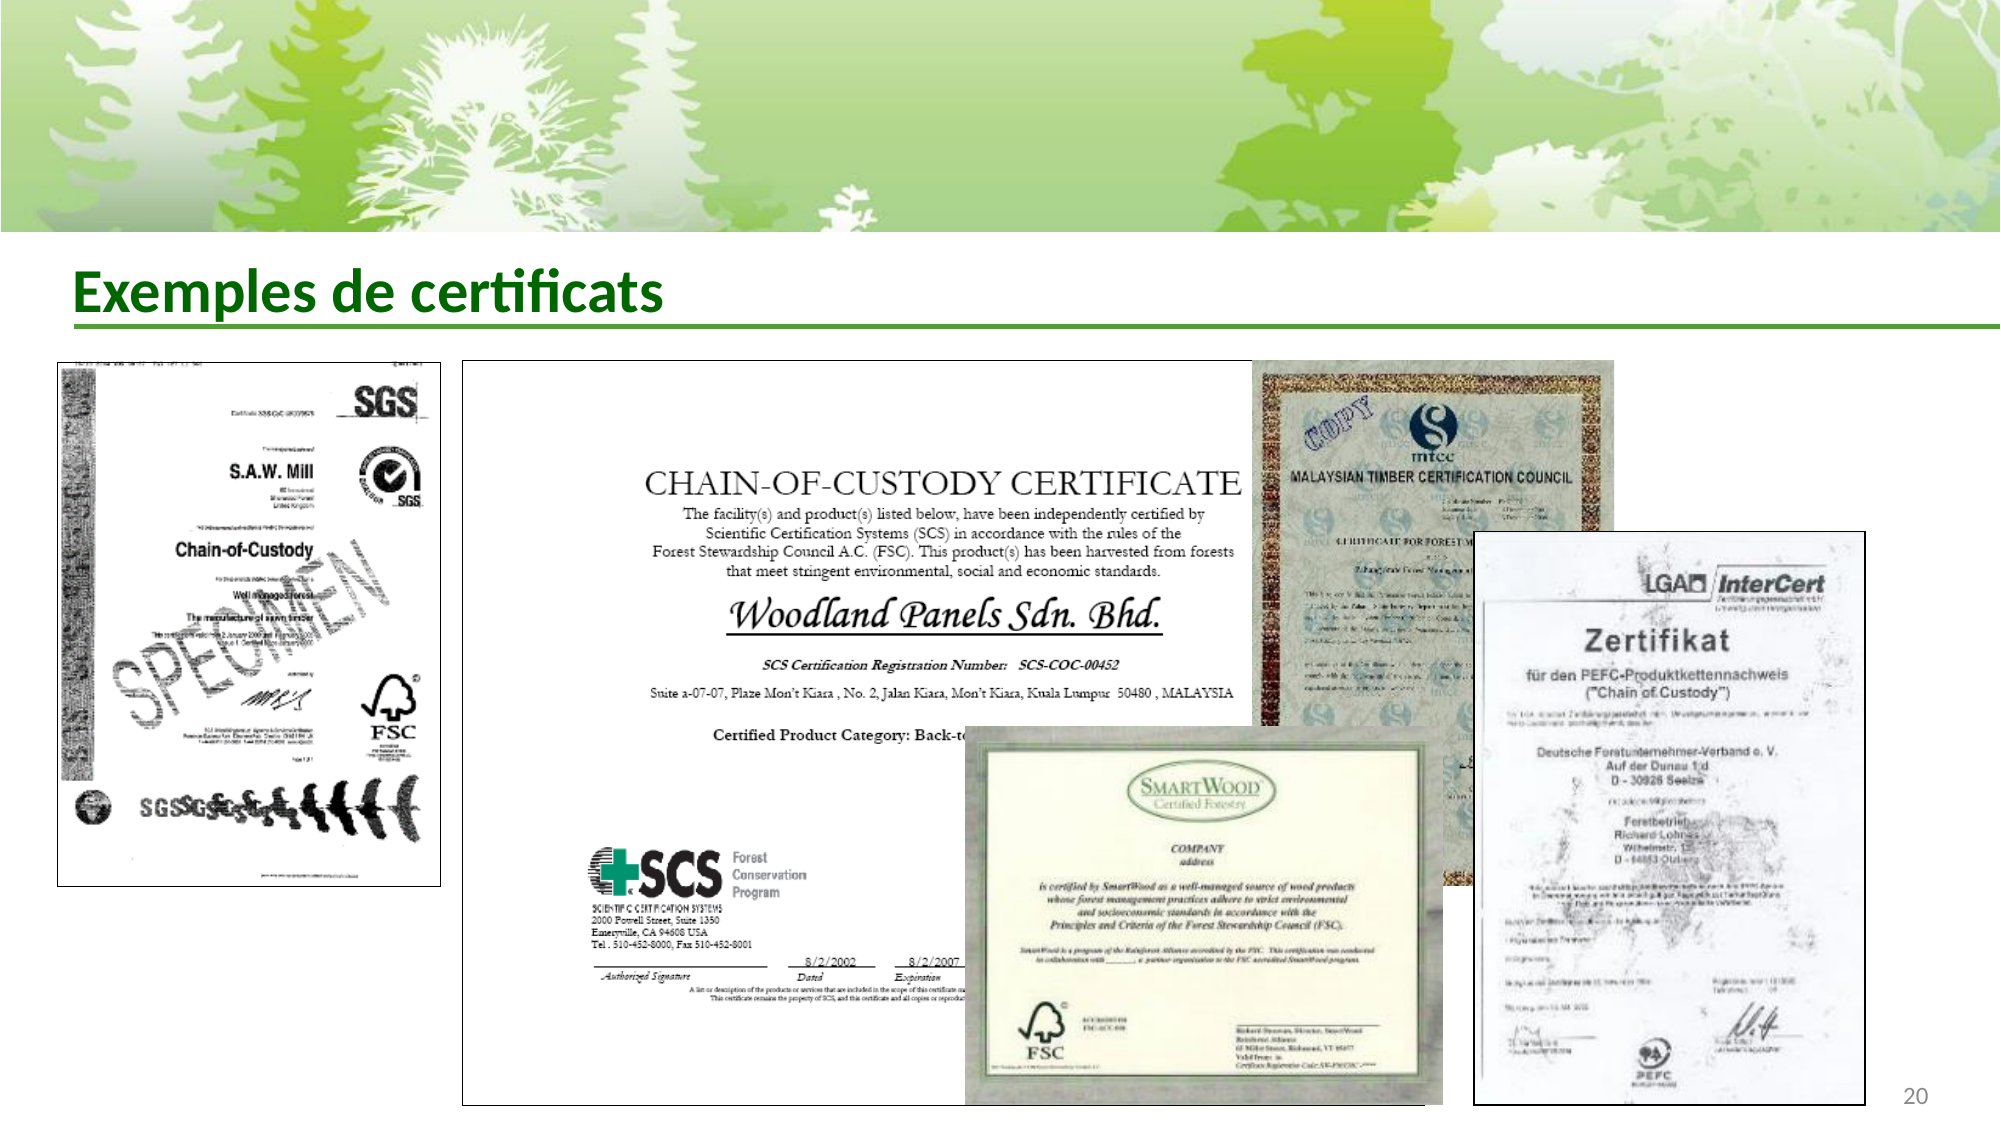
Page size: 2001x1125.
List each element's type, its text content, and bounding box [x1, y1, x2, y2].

picture [0, 0, 2000, 232]
slide_number 20 [1493, 1065, 1944, 1125]
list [463, 361, 1252, 1105]
picture [965, 360, 1865, 1105]
title Exemples de certificats [57, 198, 1407, 386]
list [57, 361, 441, 886]
